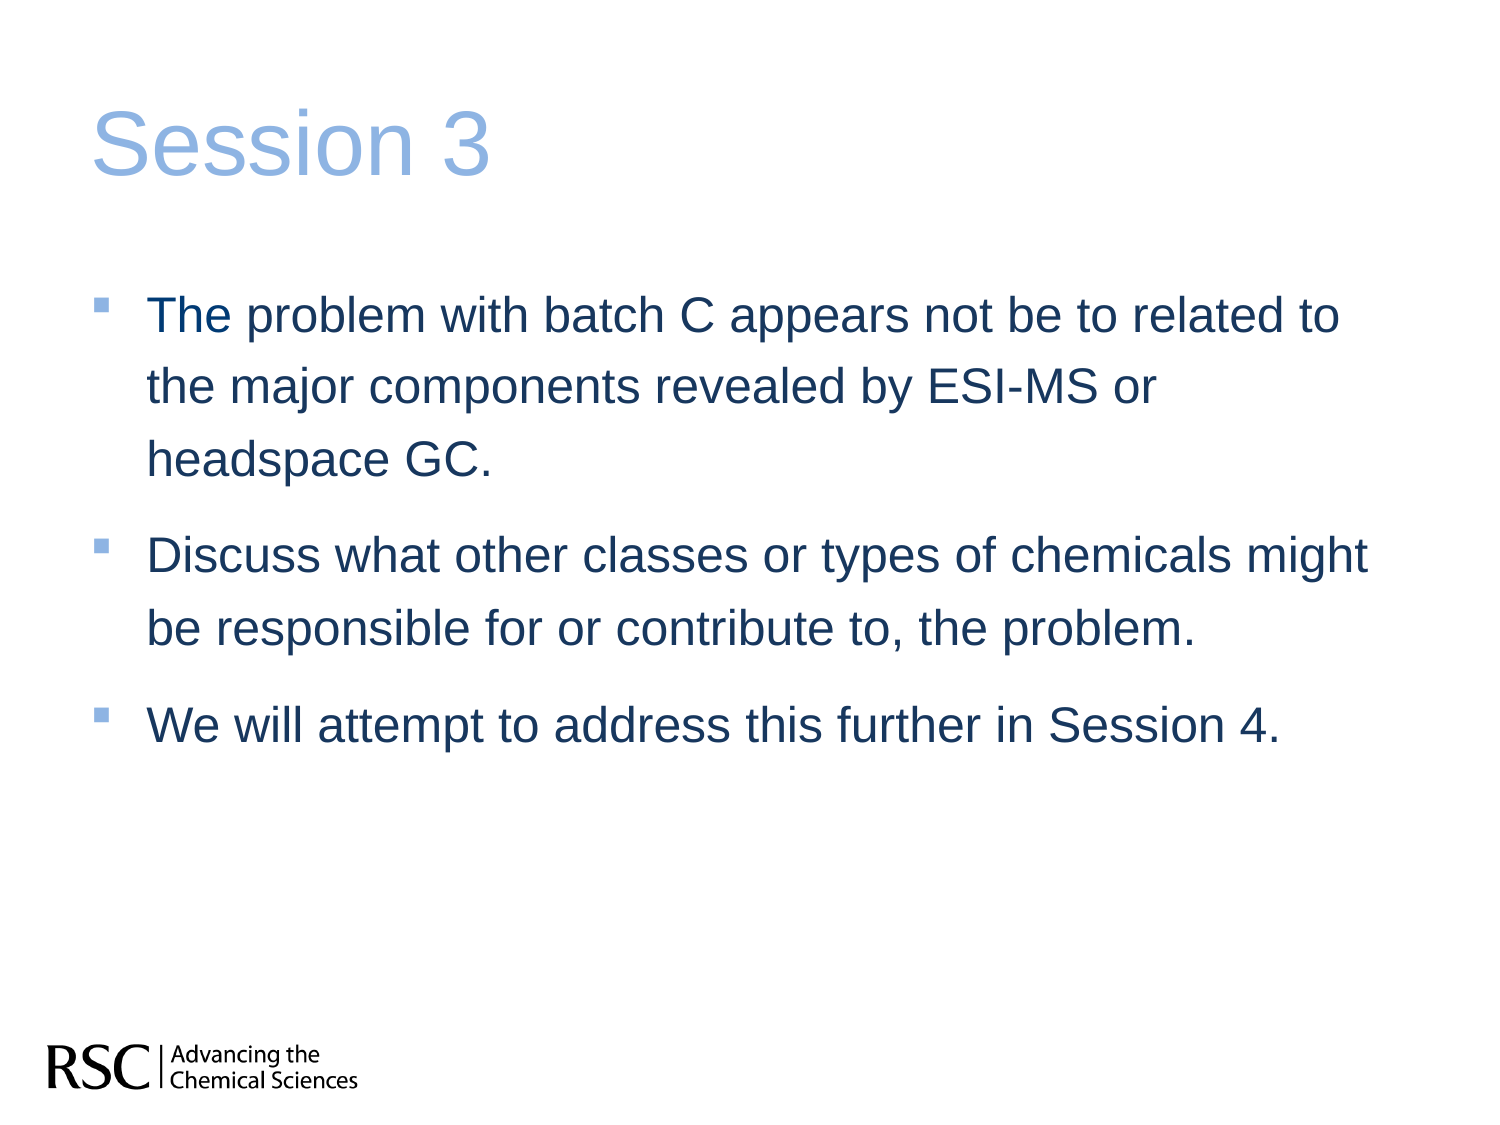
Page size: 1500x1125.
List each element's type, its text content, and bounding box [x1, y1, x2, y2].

list The problem with batch C appears not be to related to the major components revealed by ESI-MS or headspace GC. Discuss what other classes or types of chemicals might be responsible for or contribute to, the problem. We will attempt to address this further in Session 4. [75, 262, 1425, 1005]
title Session 3 [75, 45, 1425, 233]
